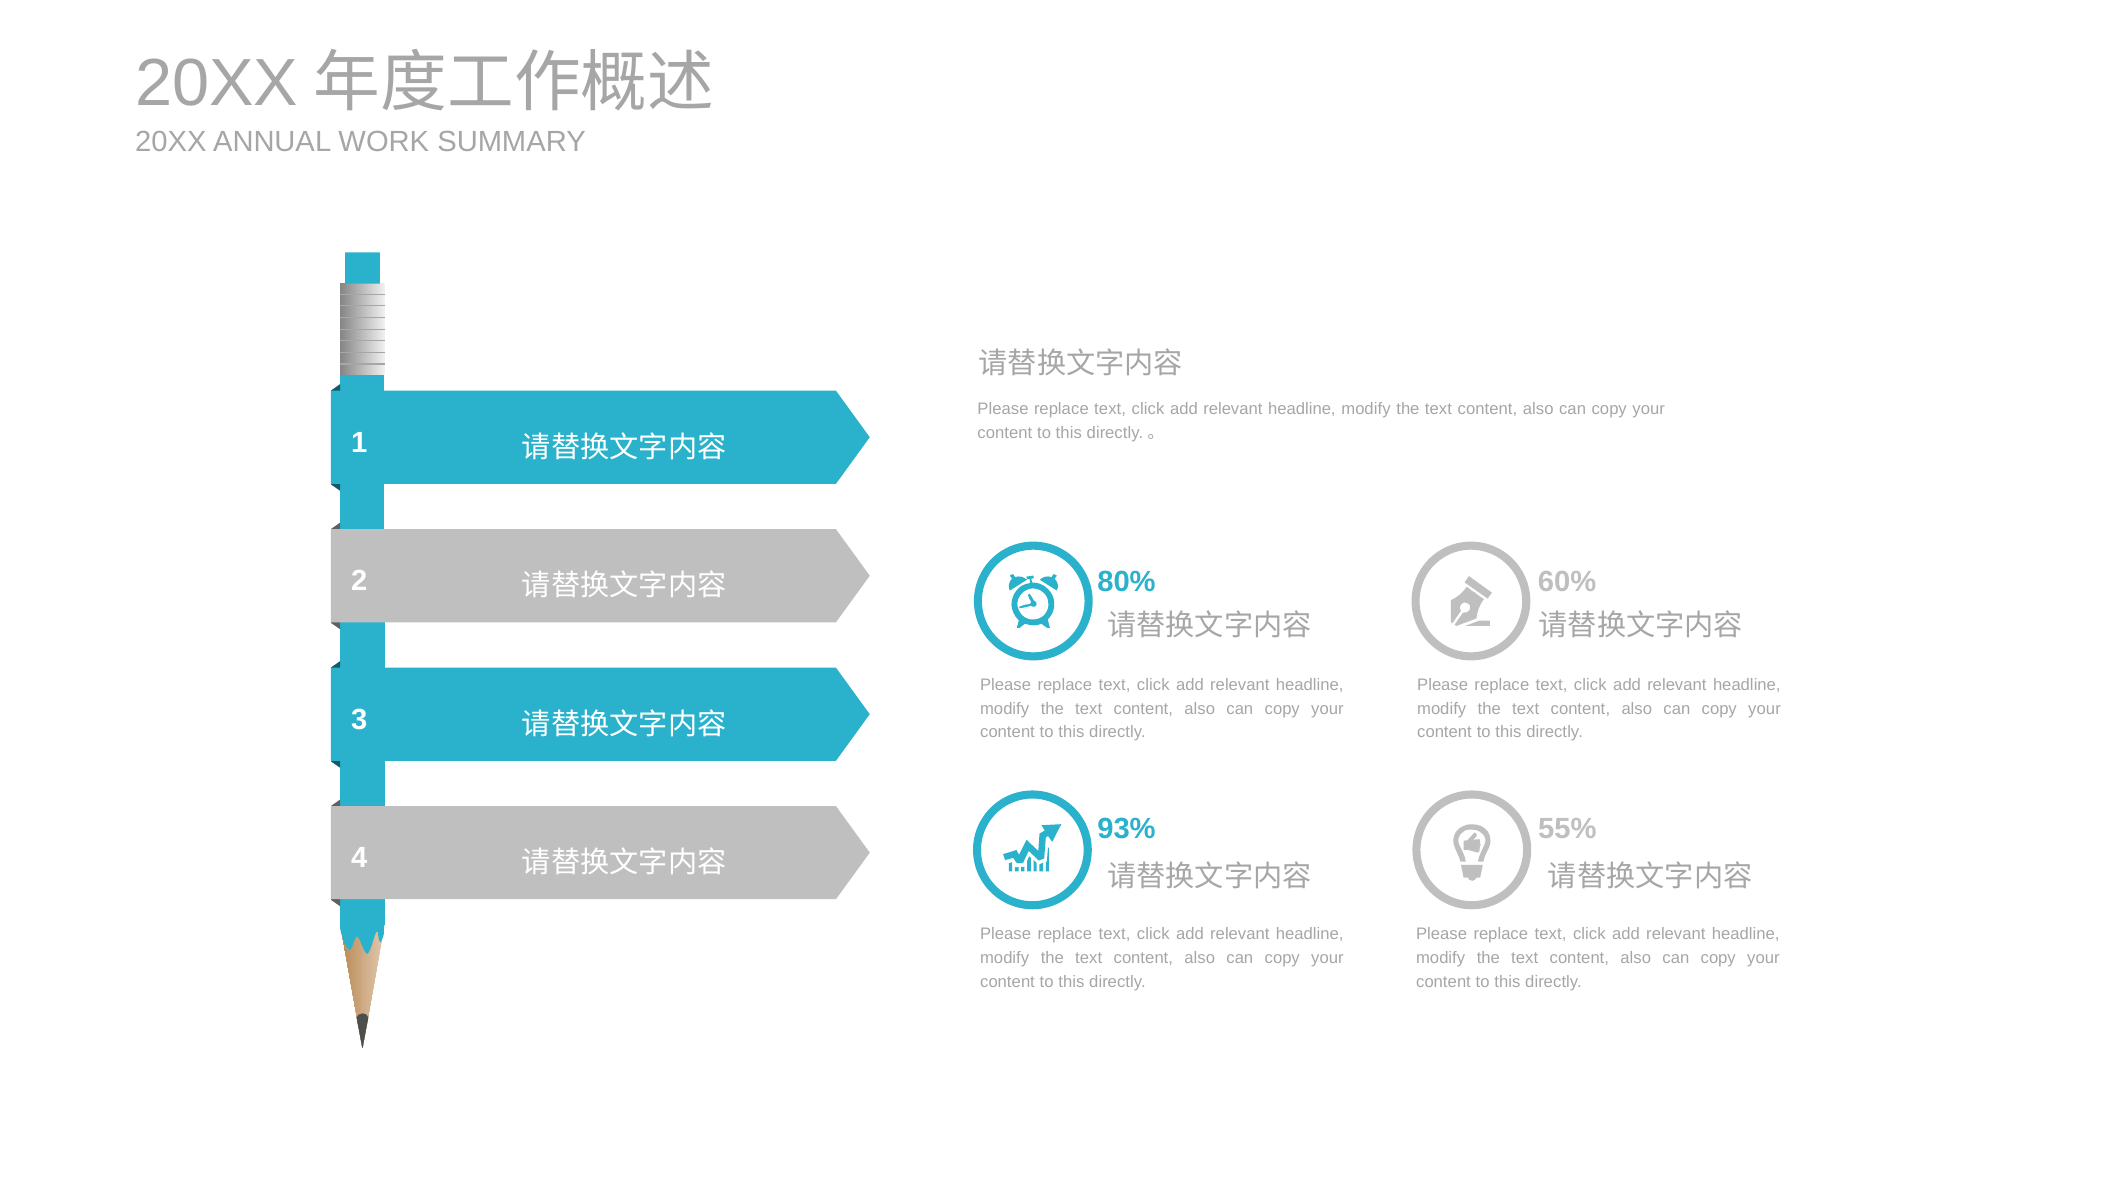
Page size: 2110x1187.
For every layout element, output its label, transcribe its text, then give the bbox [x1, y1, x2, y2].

text_box Please replace text, click add relevant headline, modify the text content, also can copy your content to this directly. [1401, 912, 1795, 999]
text_box [1460, 864, 1483, 881]
text_box 请替换文字内容 [1523, 592, 1759, 649]
text_box [1410, 540, 1523, 662]
text_box 请替换文字内容 [1533, 842, 1768, 900]
text_box [1039, 862, 1044, 872]
text_box [971, 789, 1092, 911]
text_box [330, 252, 870, 1049]
text_box 60% [1523, 547, 1612, 605]
text_box Please replace text, click add relevant headline, modify the text content, also can copy your content to this directly. [965, 912, 1359, 999]
text_box [1027, 856, 1031, 872]
text_box 93% [1082, 795, 1171, 853]
text_box 请替换文字内容 [1092, 842, 1328, 900]
text_box [1450, 576, 1492, 626]
text_box 请替换文字内容 [1092, 592, 1328, 649]
text_box [1008, 862, 1013, 872]
text_box [1045, 847, 1049, 872]
text_box 80% [1082, 547, 1171, 605]
text_box [1039, 573, 1058, 591]
text_box 请替换文字内容 [963, 330, 1199, 386]
text_box [1008, 573, 1055, 628]
text_box [1003, 824, 1062, 864]
text_box 55% [1523, 795, 1612, 853]
text_box Please replace text, click add relevant headline, modify the text content, also can copy your content to this directly. [965, 662, 1359, 749]
text_box [972, 540, 1092, 662]
text_box 20XX年度工作概述 [135, 38, 783, 119]
text_box Please replace text, click add relevant headline, modify the text content, also can copy your content to this directly. [1402, 662, 1796, 749]
text_box Please replace text, click add relevant headline, modify the text content, also can copy your content to this directly.。 [962, 386, 1681, 449]
text_box [1033, 860, 1037, 872]
text_box [1453, 824, 1491, 862]
text_box 20XX ANNUAL WORK SUMMARY [135, 122, 596, 158]
text_box [1411, 789, 1533, 911]
